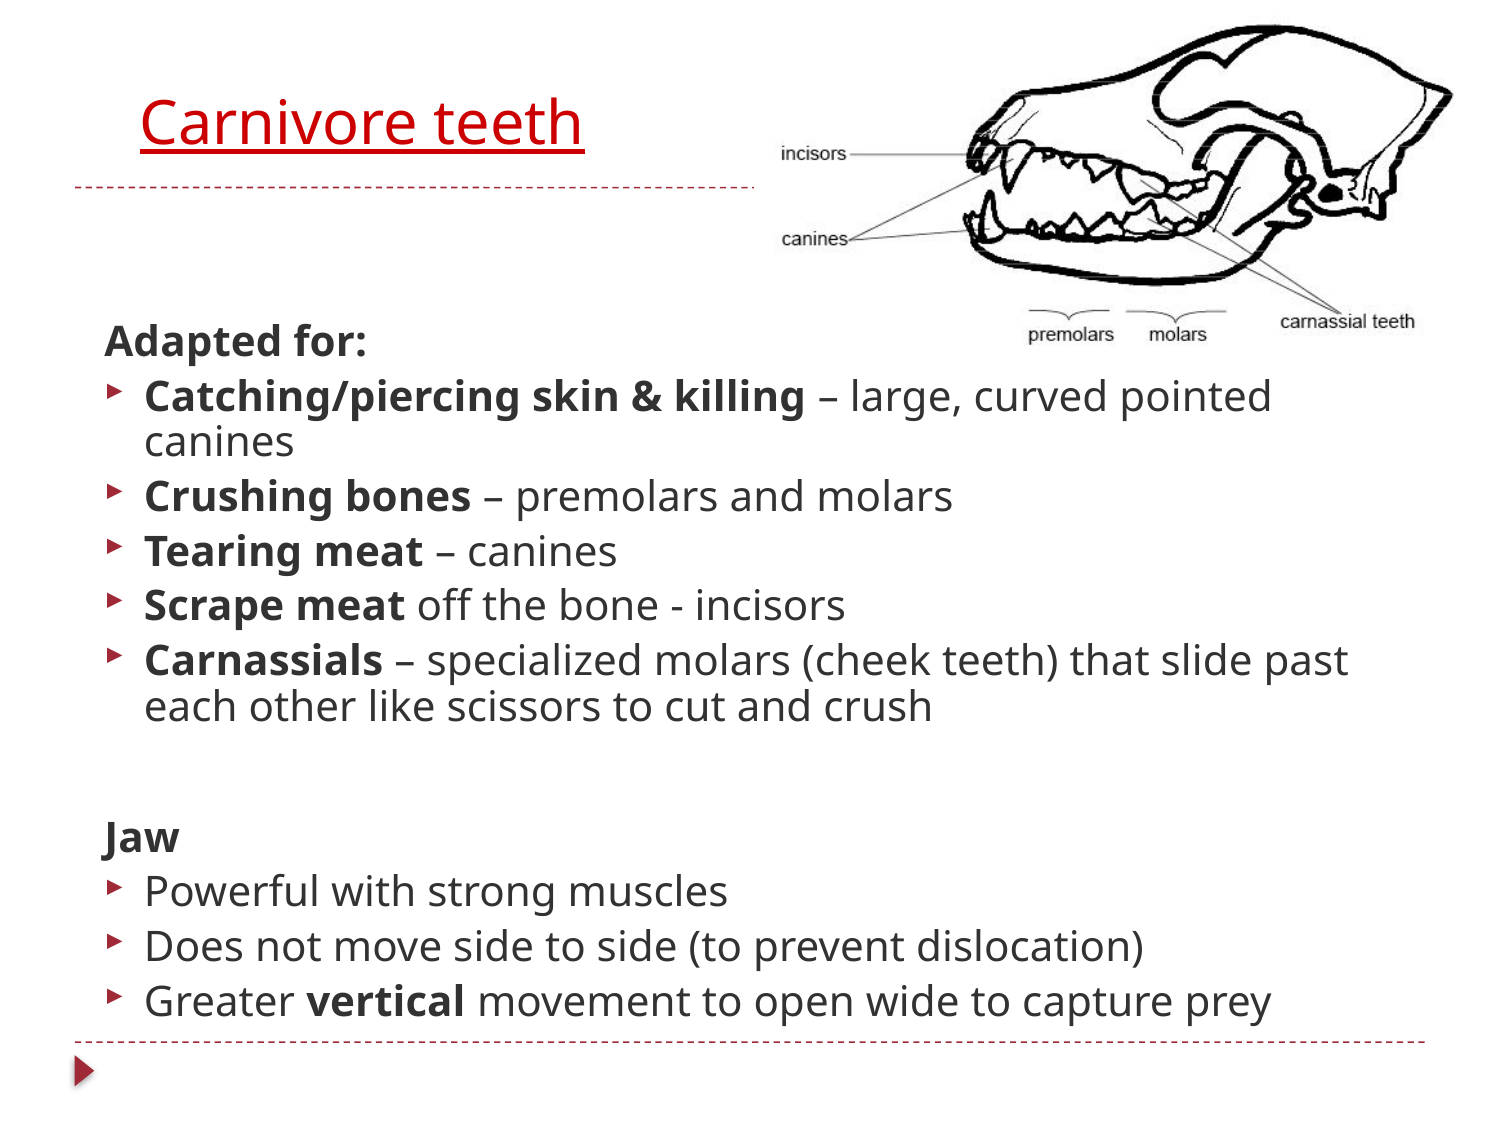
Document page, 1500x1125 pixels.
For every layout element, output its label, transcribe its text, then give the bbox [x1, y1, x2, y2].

list Adapted for: Catching/piercing skin & killing – large, curved pointed canines Crushing bones – premolars and molars Tearing meat – canines Scrape meat off the bone - incisors Carnassials – specialized molars (cheek teeth) that slide past each other like scissors to cut and crush Jaw Powerful with strong muscles Does not move side to side (to prevent dislocation) Greater vertical movement to open wide to capture prey [50, 312, 1413, 1035]
title Carnivore teeth [125, 75, 748, 238]
picture [754, 0, 1500, 363]
